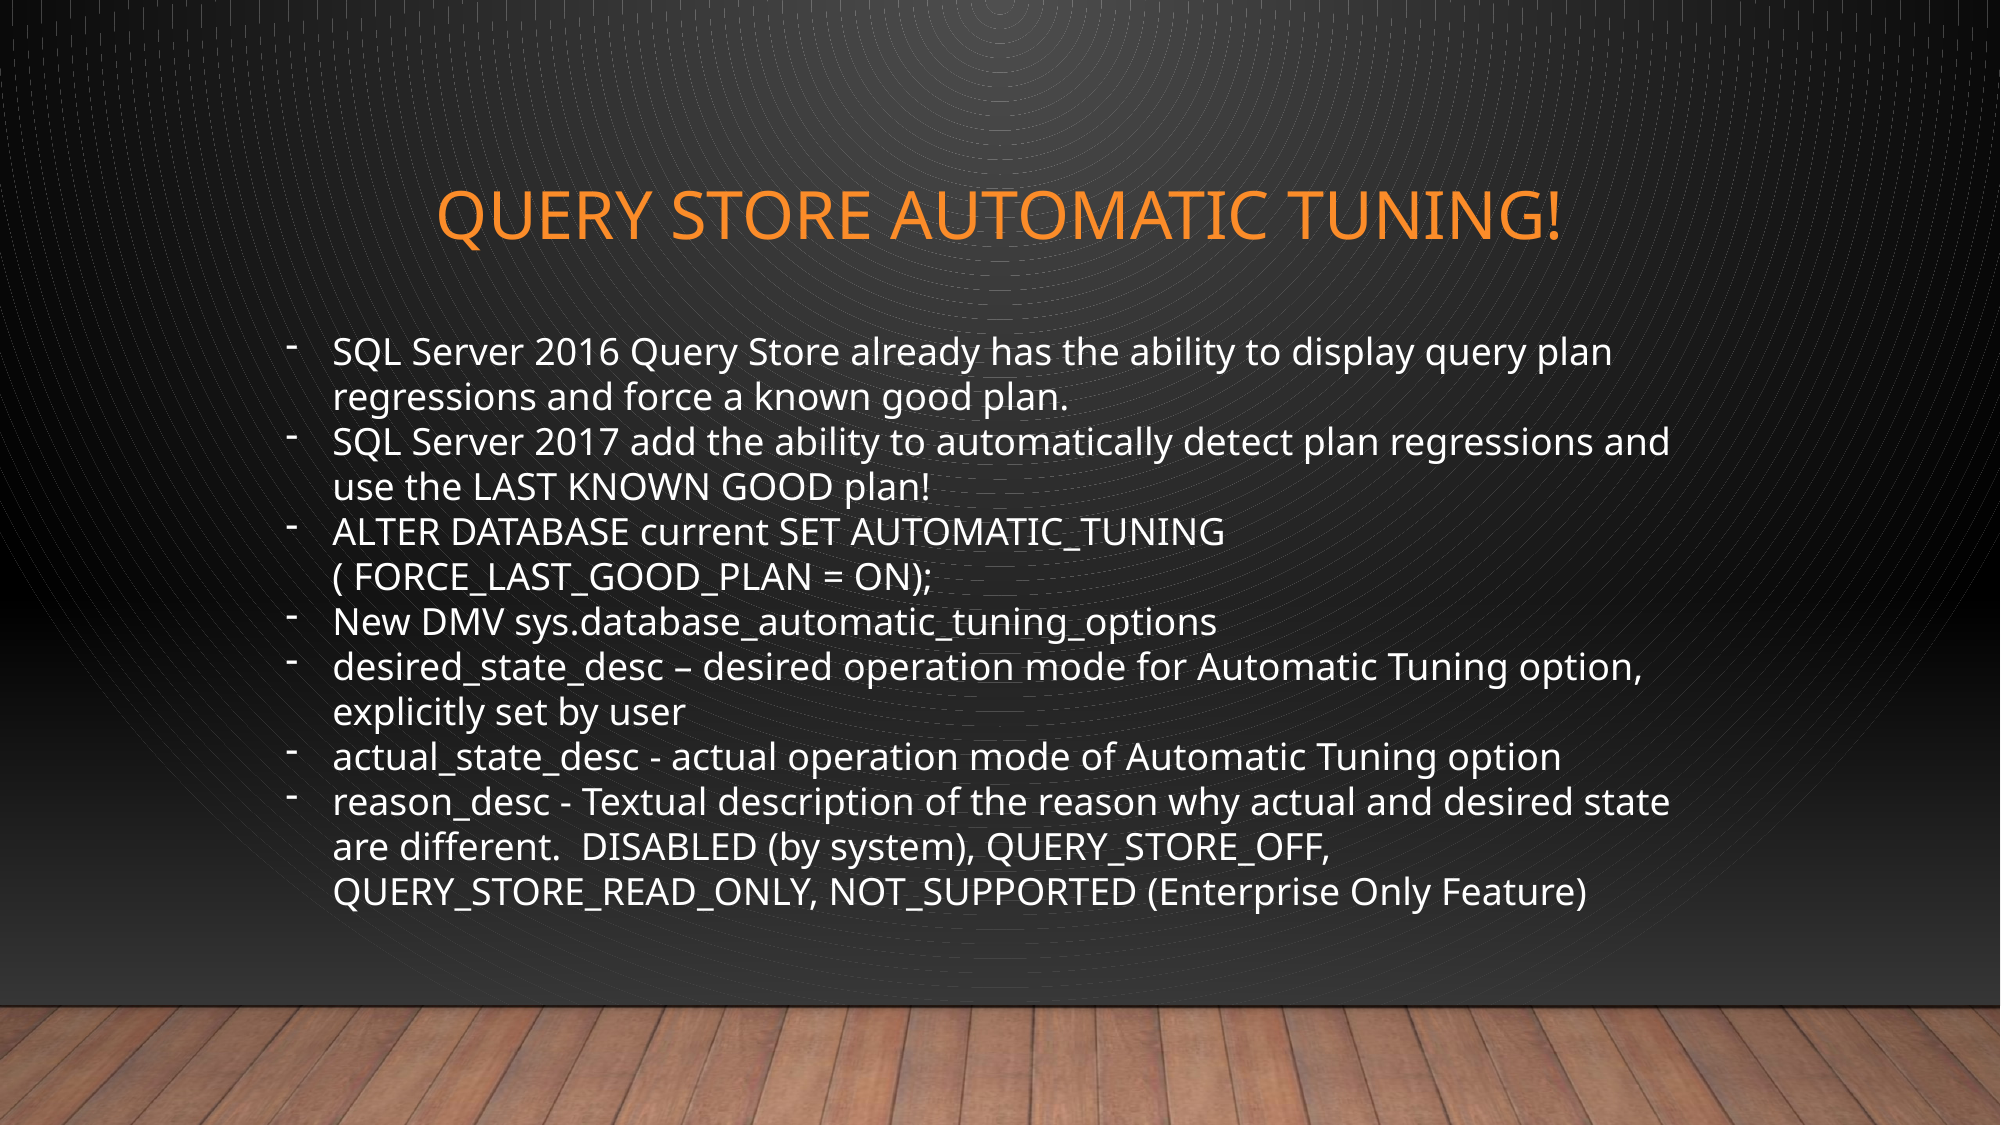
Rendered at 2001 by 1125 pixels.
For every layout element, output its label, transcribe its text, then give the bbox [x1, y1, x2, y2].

picture [0, 1005, 2000, 1125]
text_box SQL Server 2016 Query Store already has the ability to display query plan regressions and force a known good plan. SQL Server 2017 add the ability to automatically detect plan regressions and use the LAST KNOWN GOOD plan! ALTER DATABASE current SET AUTOMATIC_TUNING ( FORCE_LAST_GOOD_PLAN = ON); New DMV sys.database_automatic_tuning_options desired_state_desc – desired operation mode for Automatic Tuning option, explicitly set by user actual_state_desc - actual operation mode of Automatic Tuning option reason_desc - Textual description of the reason why actual and desired state are different. DISABLED (by system), QUERY_STORE_OFF, QUERY_STORE_READ_ONLY, NOT_SUPPORTED (Enterprise Only Feature) [270, 320, 1693, 1010]
title Query STORE AUTOMATIC TUNING! [238, 131, 1763, 305]
